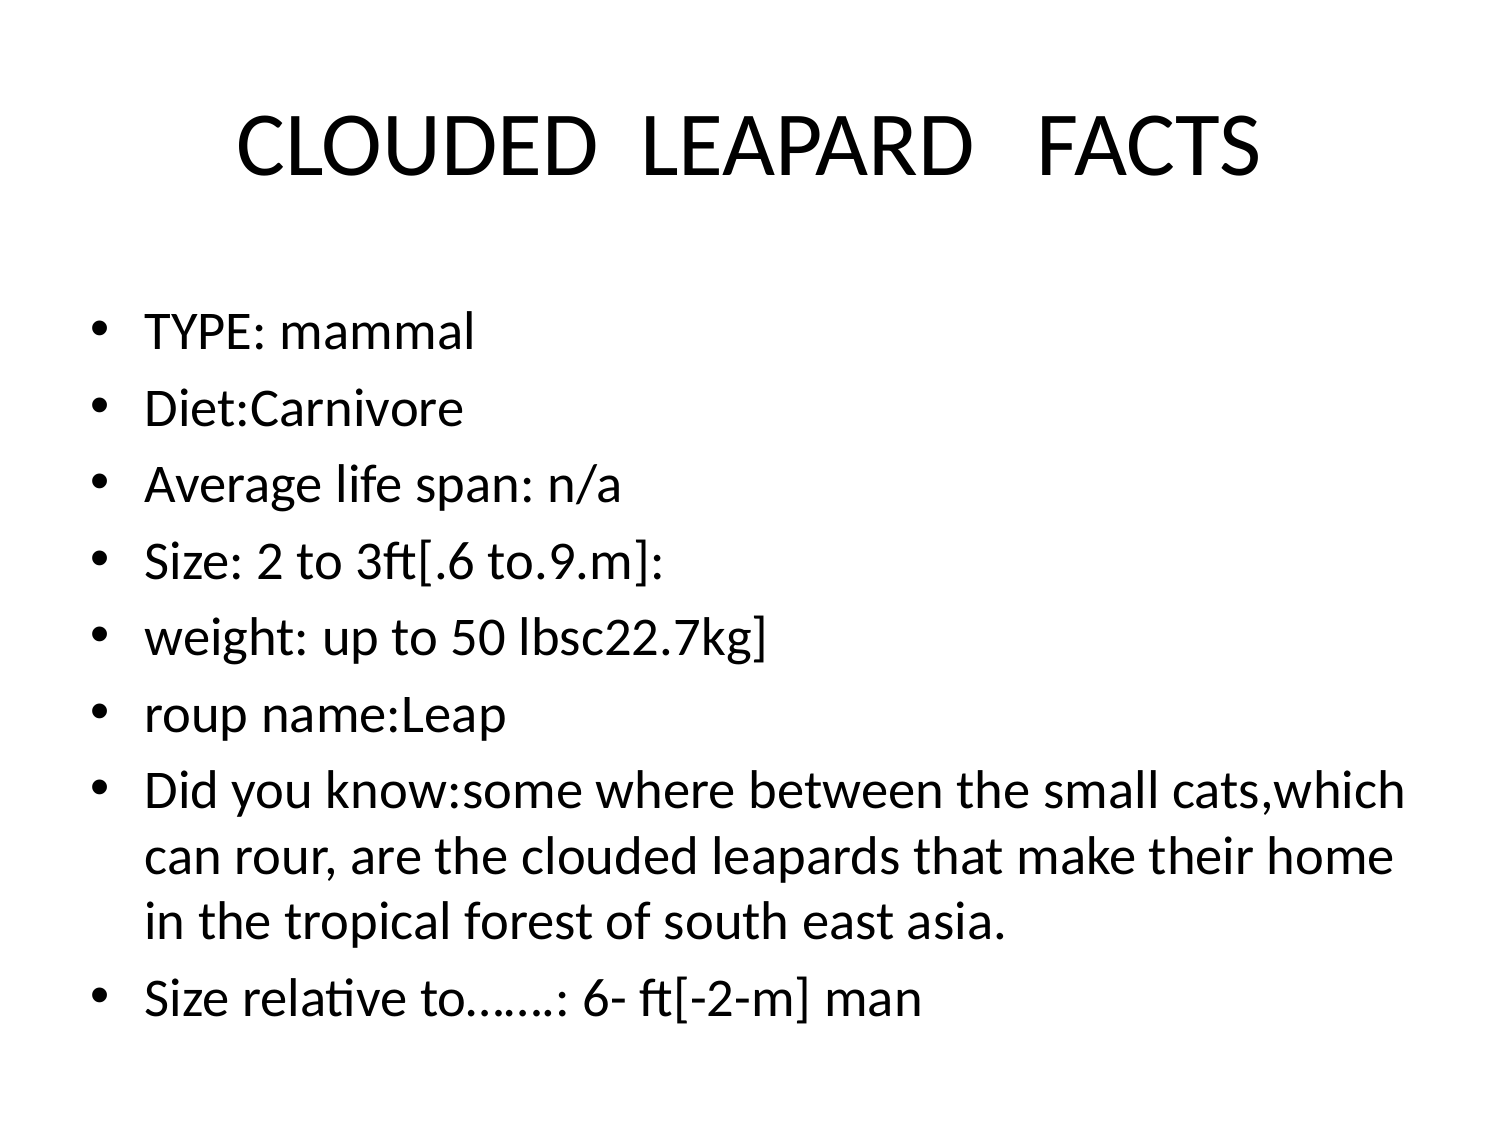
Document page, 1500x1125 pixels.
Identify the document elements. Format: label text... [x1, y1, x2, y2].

title CLOUDED LEAPARD FACTS [75, 45, 1425, 233]
list TYPE: mammal Diet:Carnivore Average life span: n/a Size: 2 to 3ft[.6 to.9.m]: weight: up to 50 lbsc22.7kg] roup name:Leap Did you know:some where between the small cats,which can rour, are the clouded leapards that make their home in the tropical forest of south east asia. Size relative to…….: 6- ft[-2-m] man [75, 287, 1425, 1050]
